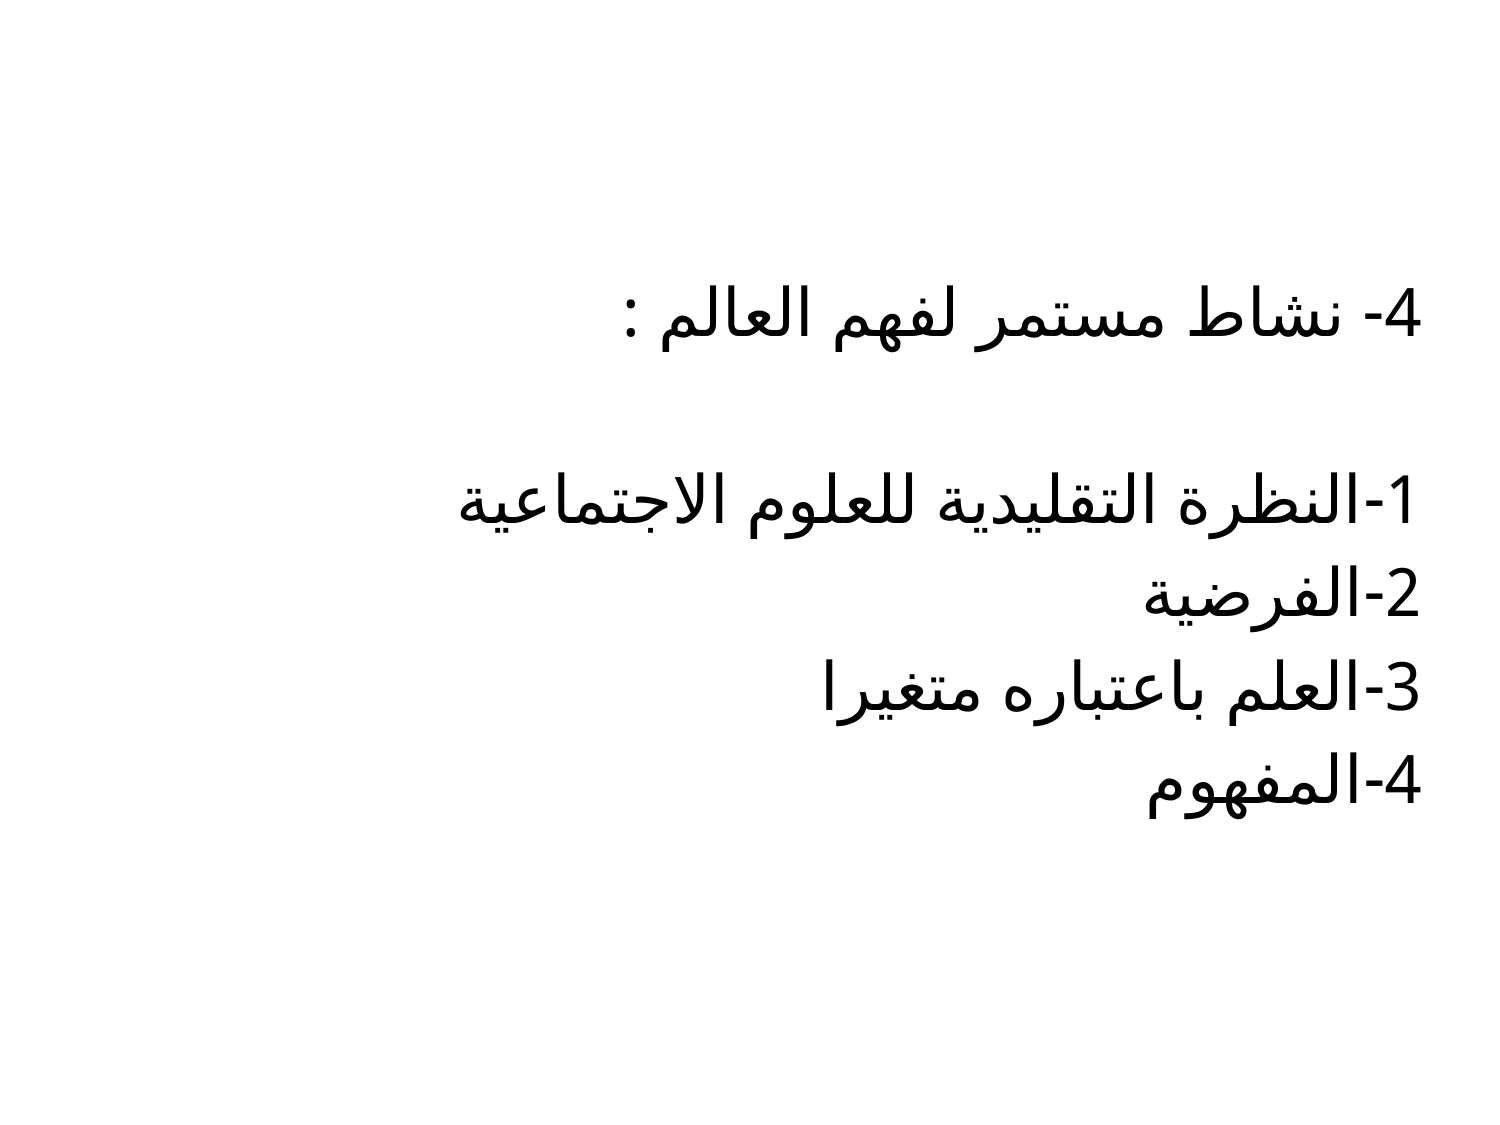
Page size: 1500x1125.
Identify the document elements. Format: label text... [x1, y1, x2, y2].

list 4- نشاط مستمر لفهم العالم : 1-النظرة التقليدية للعلوم الاجتماعية 2-الفرضية 3-العلم باعتباره متغيرا 4-المفهوم [87, 262, 1438, 1005]
